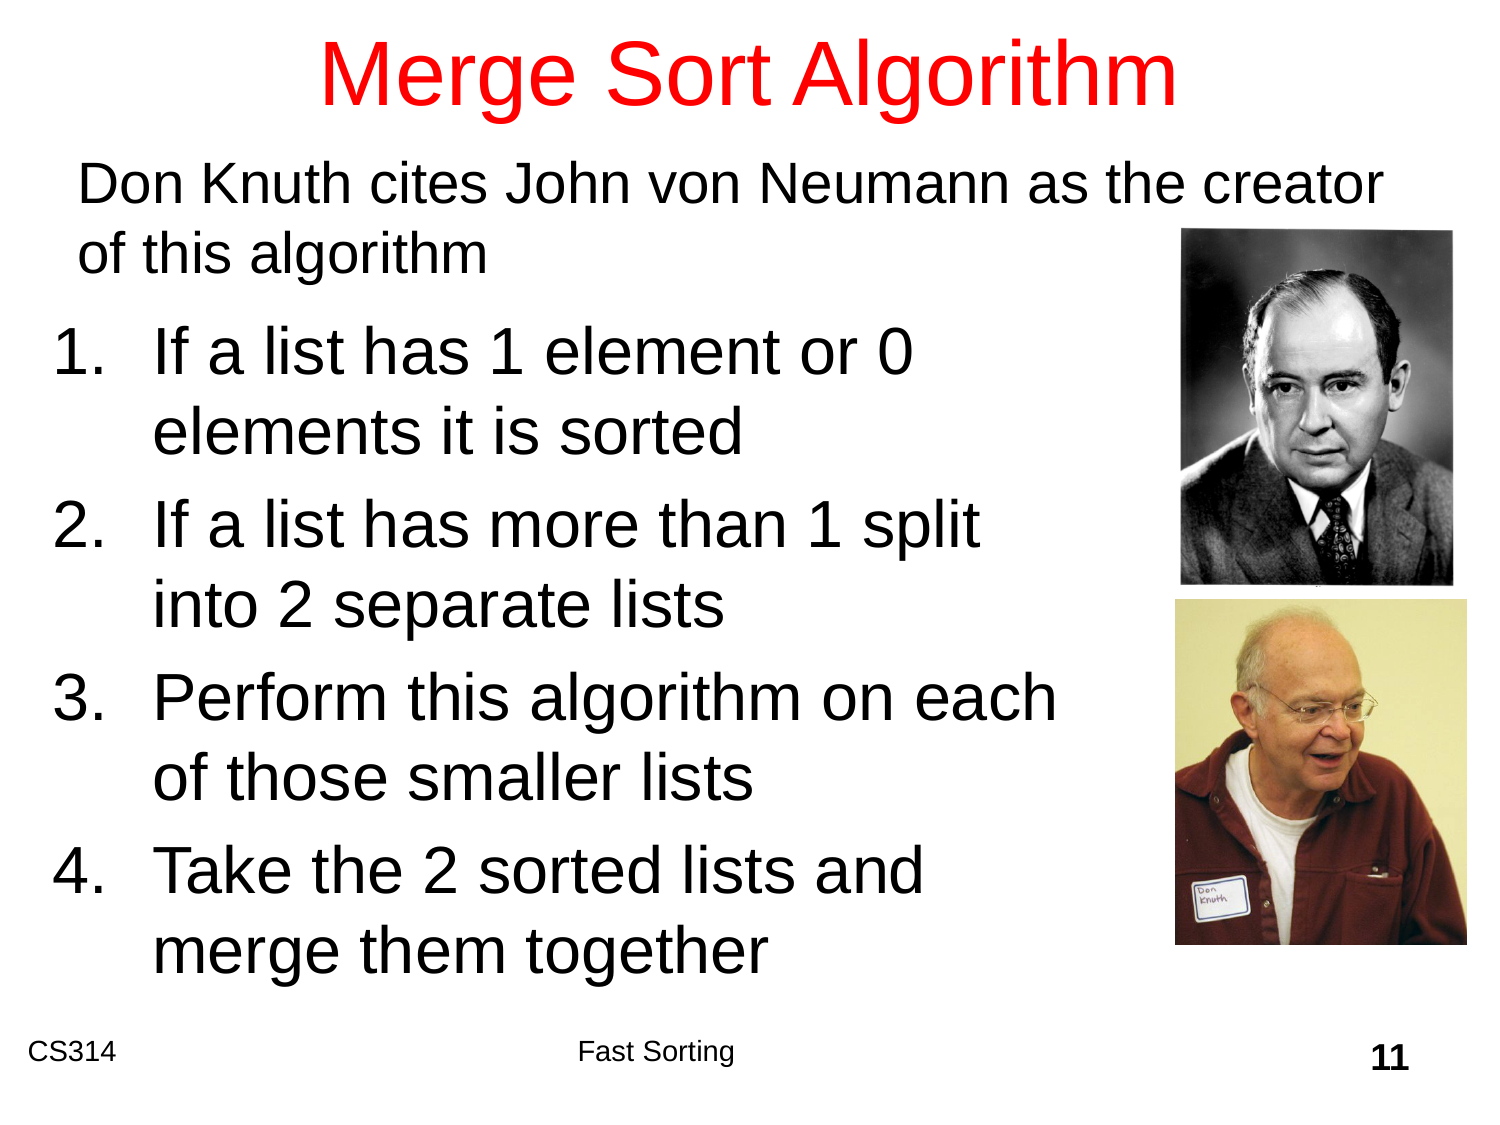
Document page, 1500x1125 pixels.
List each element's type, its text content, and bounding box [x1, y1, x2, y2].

picture [1174, 224, 1454, 587]
footer Fast Sorting [562, 1024, 1063, 1101]
list If a list has 1 element or 0 elements it is sorted If a list has more than 1 split into 2 separate lists Perform this algorithm on each of those smaller lists Take the 2 sorted lists and merge them together [37, 299, 1100, 1013]
picture [1174, 599, 1467, 945]
title Merge Sort Algorithm [112, 0, 1388, 137]
slide_number 11 [1112, 1024, 1426, 1101]
slide_number CS314 [12, 1024, 451, 1101]
text_box Don Knuth cites John von Neumann as the creator of this algorithm [62, 137, 1402, 293]
